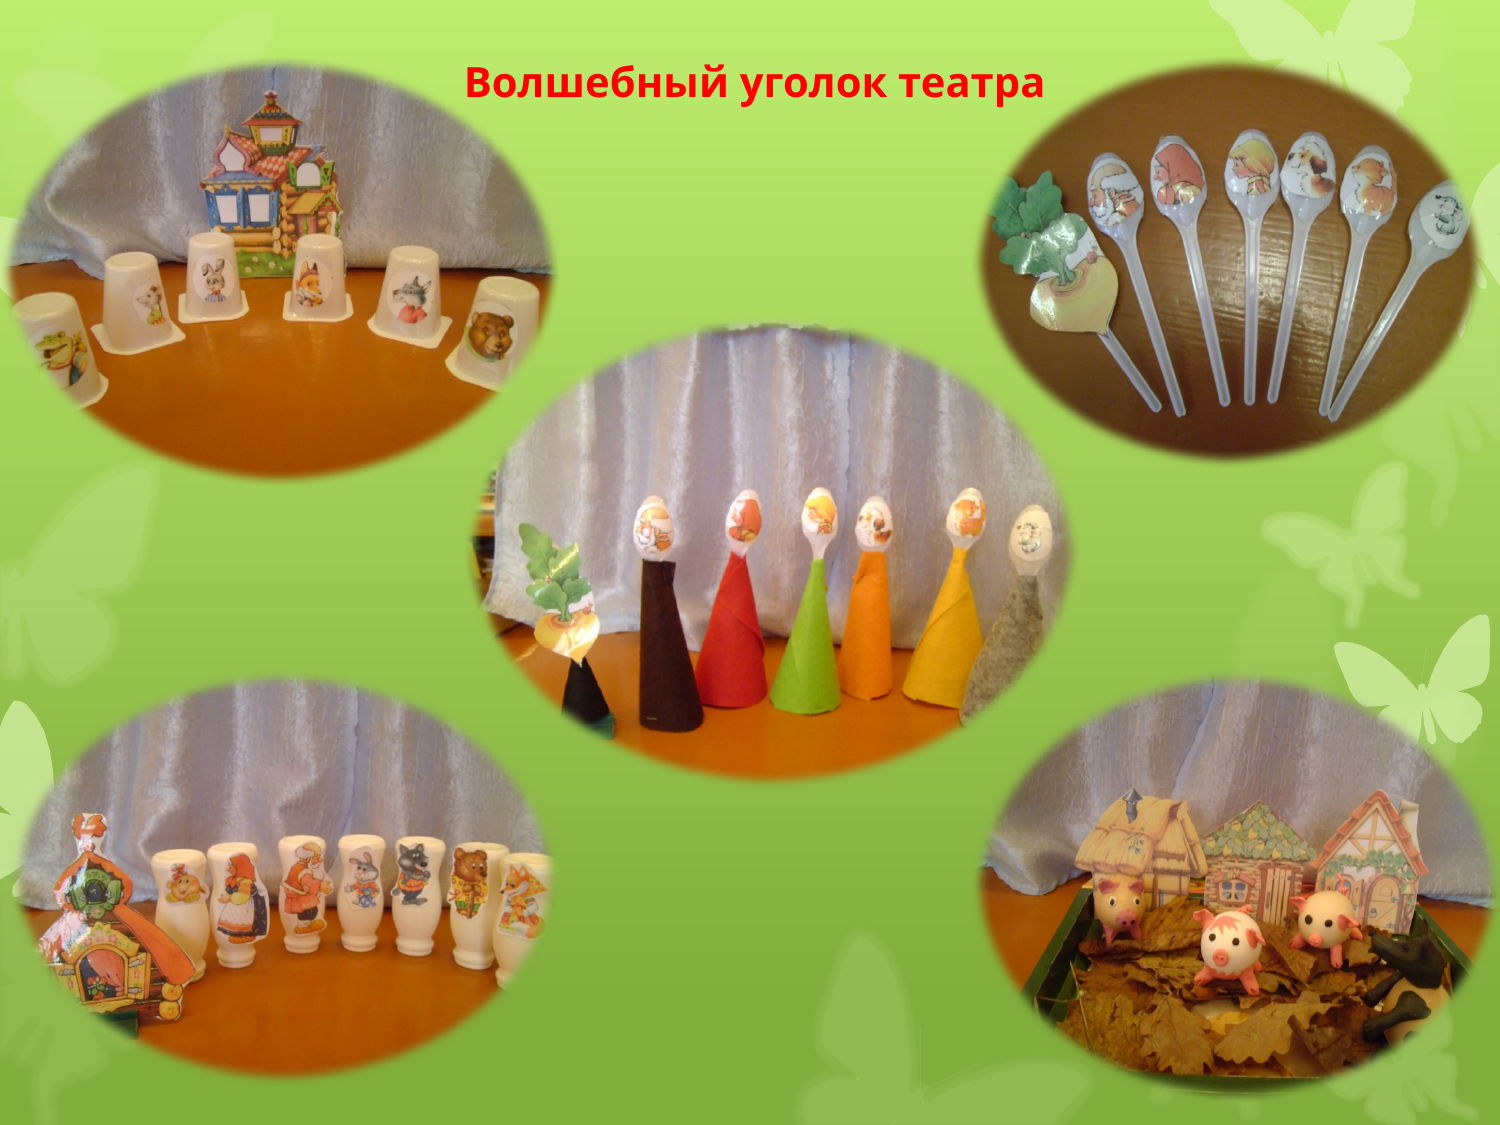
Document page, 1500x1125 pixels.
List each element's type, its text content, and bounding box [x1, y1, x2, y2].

title Волшебный уголок театра [171, 7, 1339, 114]
picture [0, 53, 1500, 1105]
